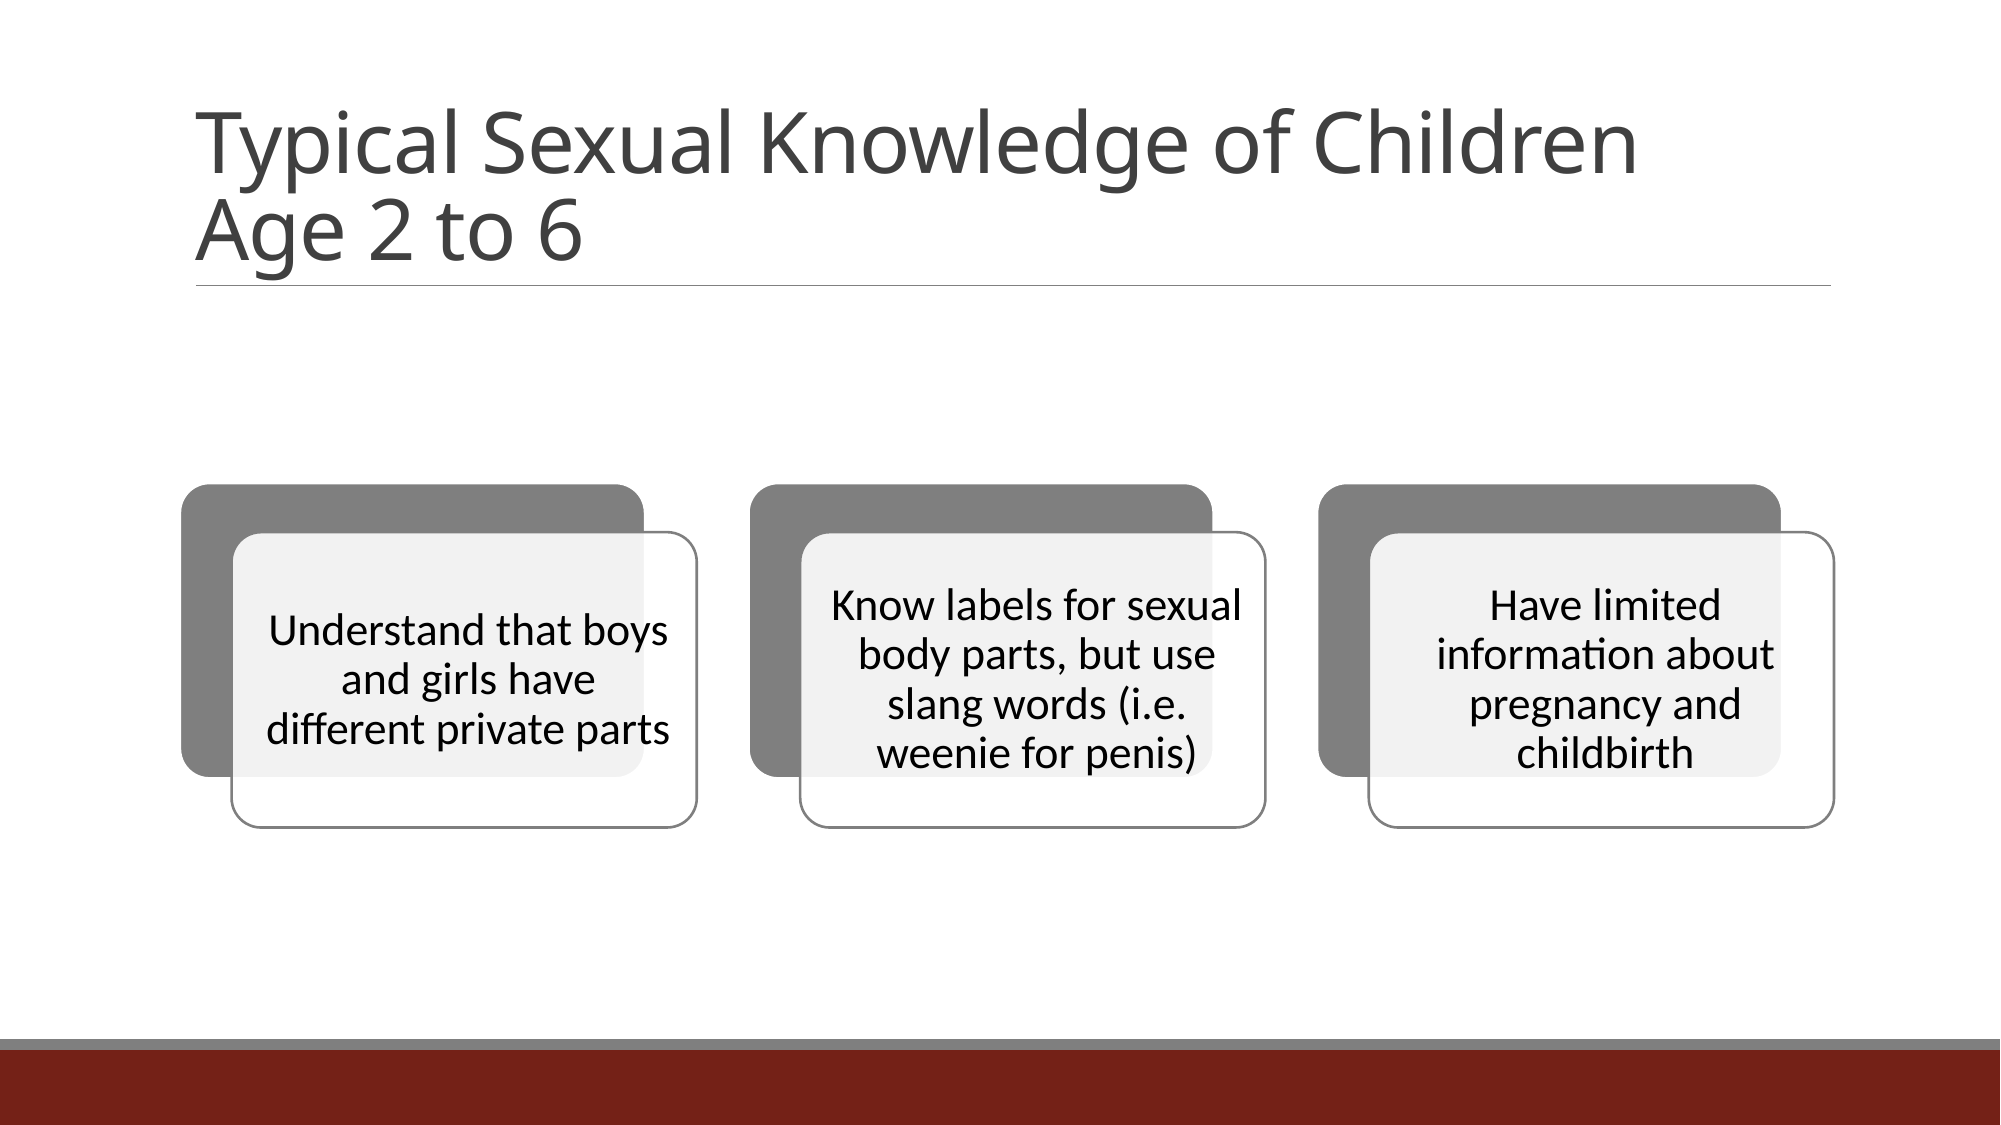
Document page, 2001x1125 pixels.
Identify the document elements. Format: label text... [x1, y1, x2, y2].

title Typical Sexual Knowledge of Children Age 2 to 6 [180, 47, 1830, 285]
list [179, 344, 1835, 966]
